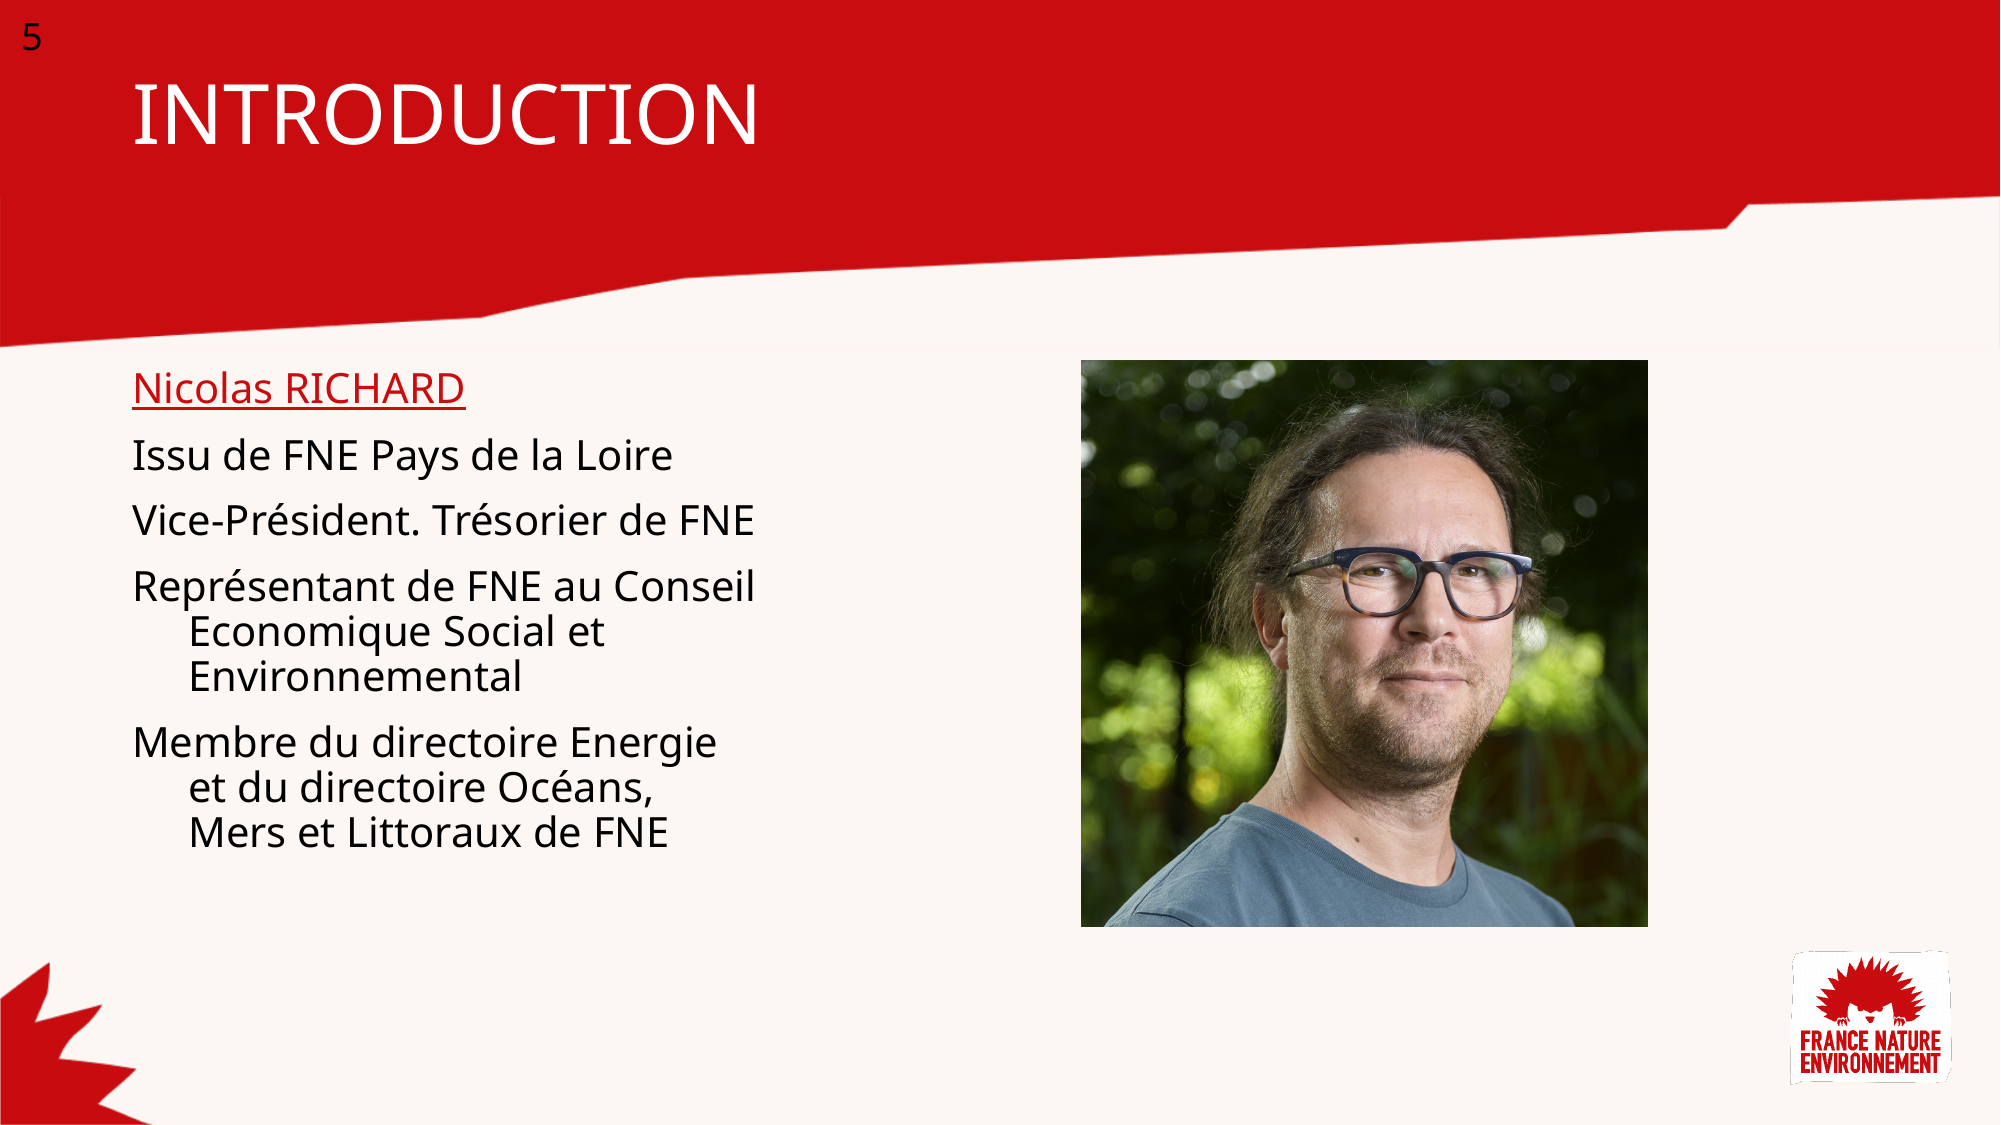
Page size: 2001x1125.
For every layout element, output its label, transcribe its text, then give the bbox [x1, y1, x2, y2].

list INTRODUCTION [117, 64, 1714, 167]
picture [1081, 359, 1649, 928]
list Nicolas RICHARD Issu de FNE Pays de la Loire Vice-Président. Trésorier de FNE Représentant de FNE au Conseil Economique Social et Environnemental Membre du directoire Energie et du directoire Océans, Mers et Littoraux de FNE [117, 360, 772, 430]
picture [1, 963, 152, 1124]
text_box 5 [6, 5, 118, 57]
picture [1785, 950, 1963, 1085]
picture [0, 0, 2000, 348]
